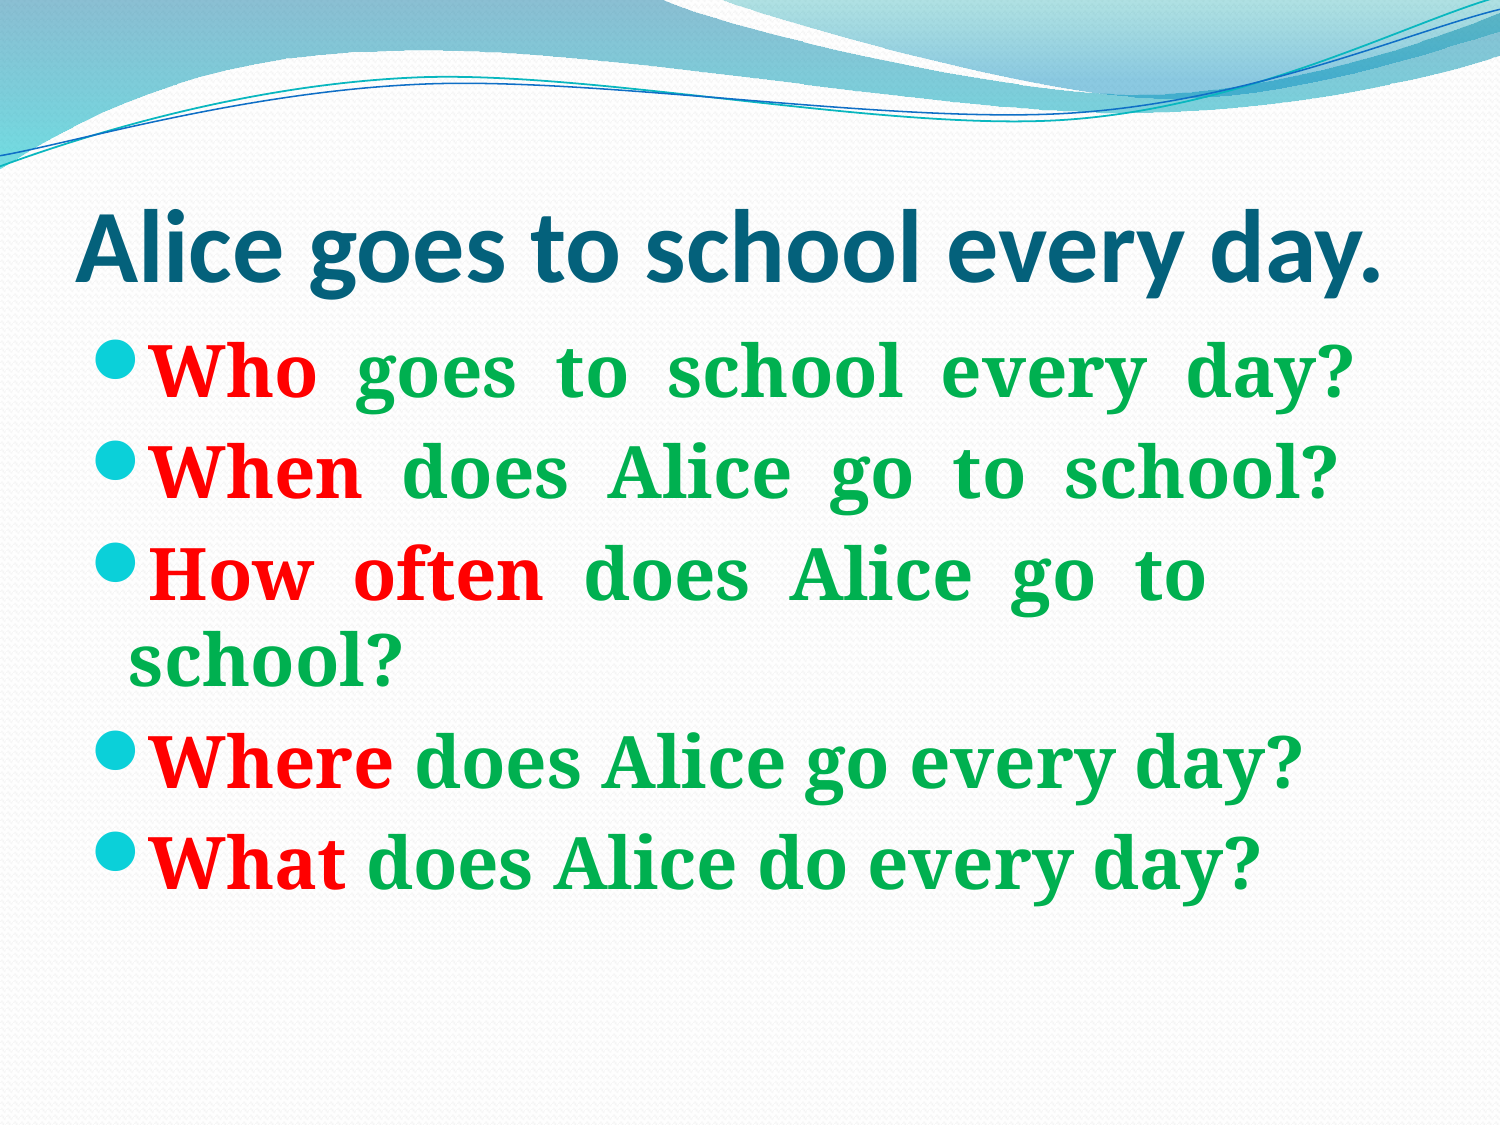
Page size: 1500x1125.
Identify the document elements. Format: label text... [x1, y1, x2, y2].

list Who goes to school every day? When does Alice go to school? How often does Alice go to school? Where does Alice go every day? What does Alice do every day? [75, 317, 1425, 1038]
title Alice goes to school every day. [75, 115, 1425, 303]
